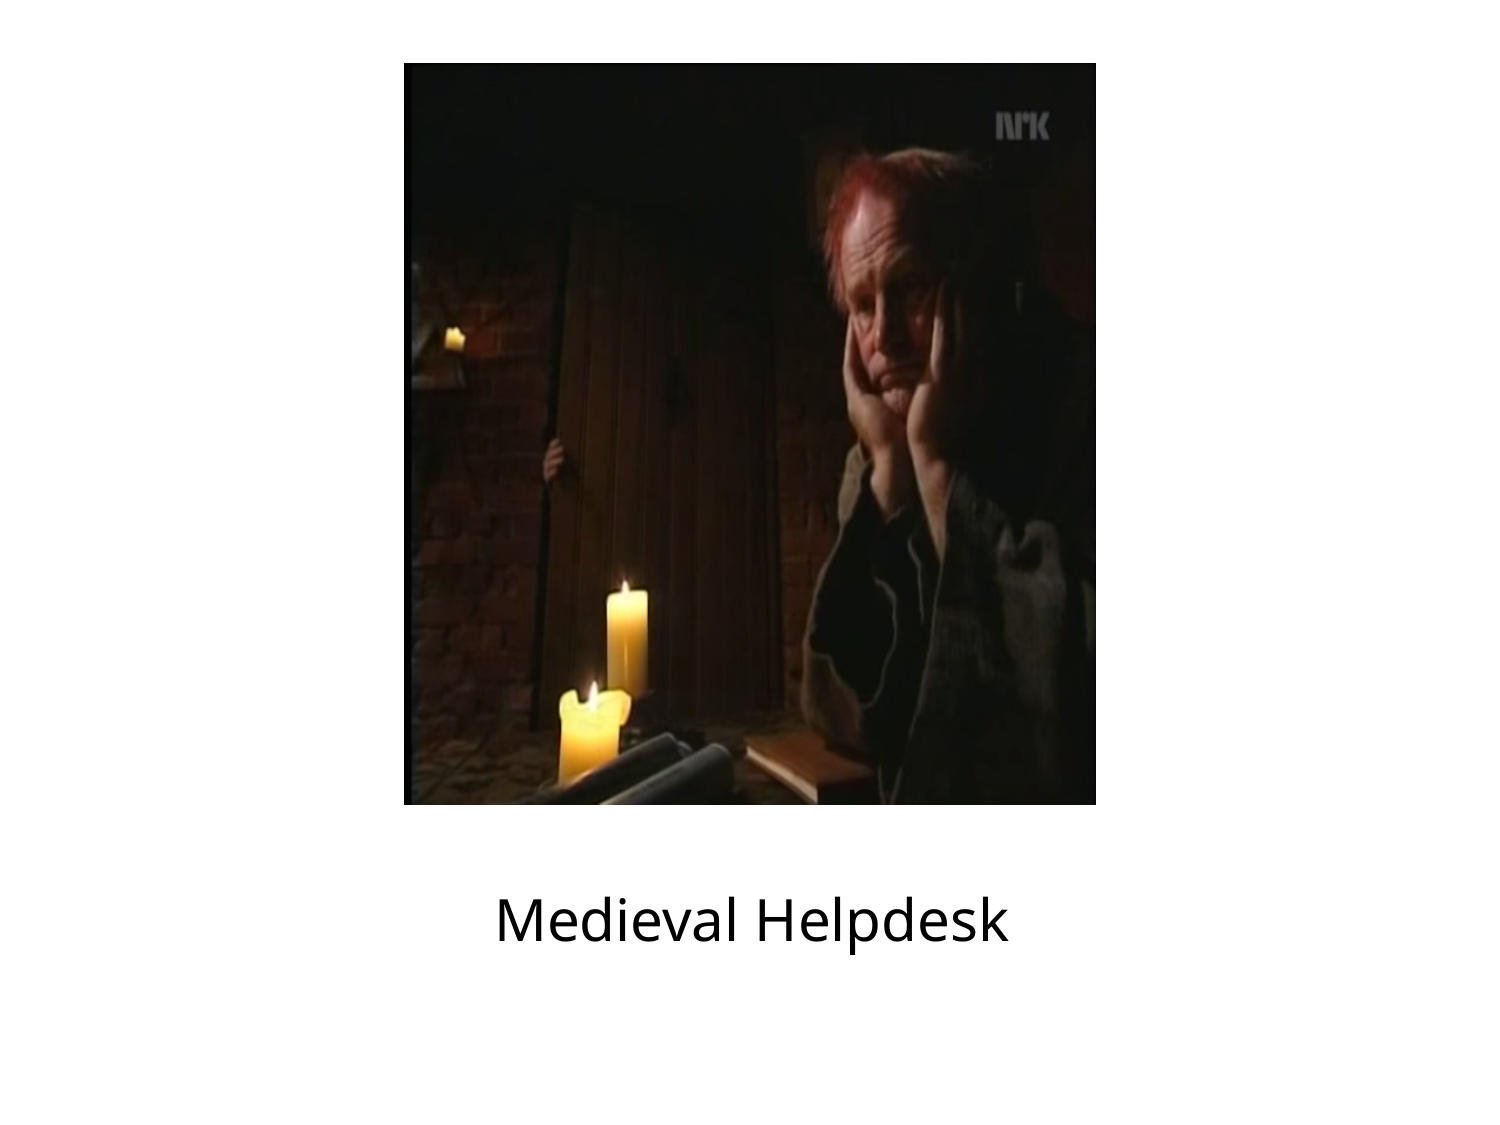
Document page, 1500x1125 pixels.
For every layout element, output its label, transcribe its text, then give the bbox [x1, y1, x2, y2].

text_box Medieval Helpdesk [414, 875, 1090, 961]
picture [403, 63, 1096, 805]
